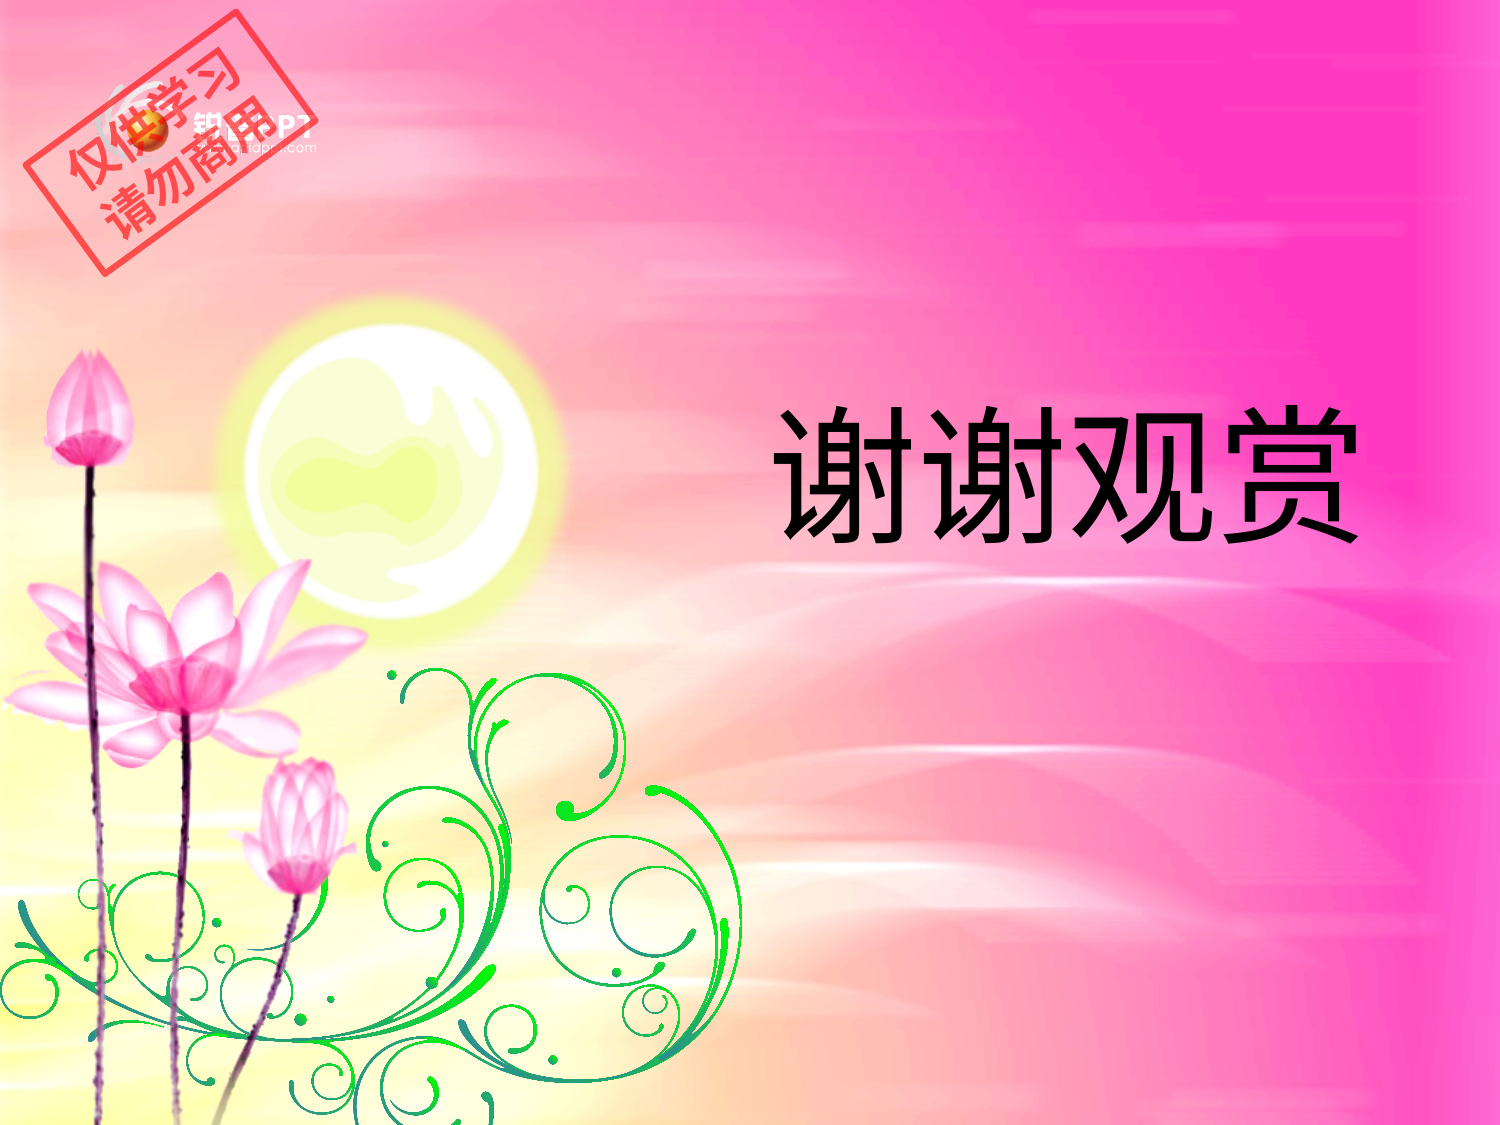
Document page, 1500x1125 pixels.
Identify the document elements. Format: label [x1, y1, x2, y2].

text_box [376, 663, 755, 1125]
picture [0, 0, 1500, 1125]
